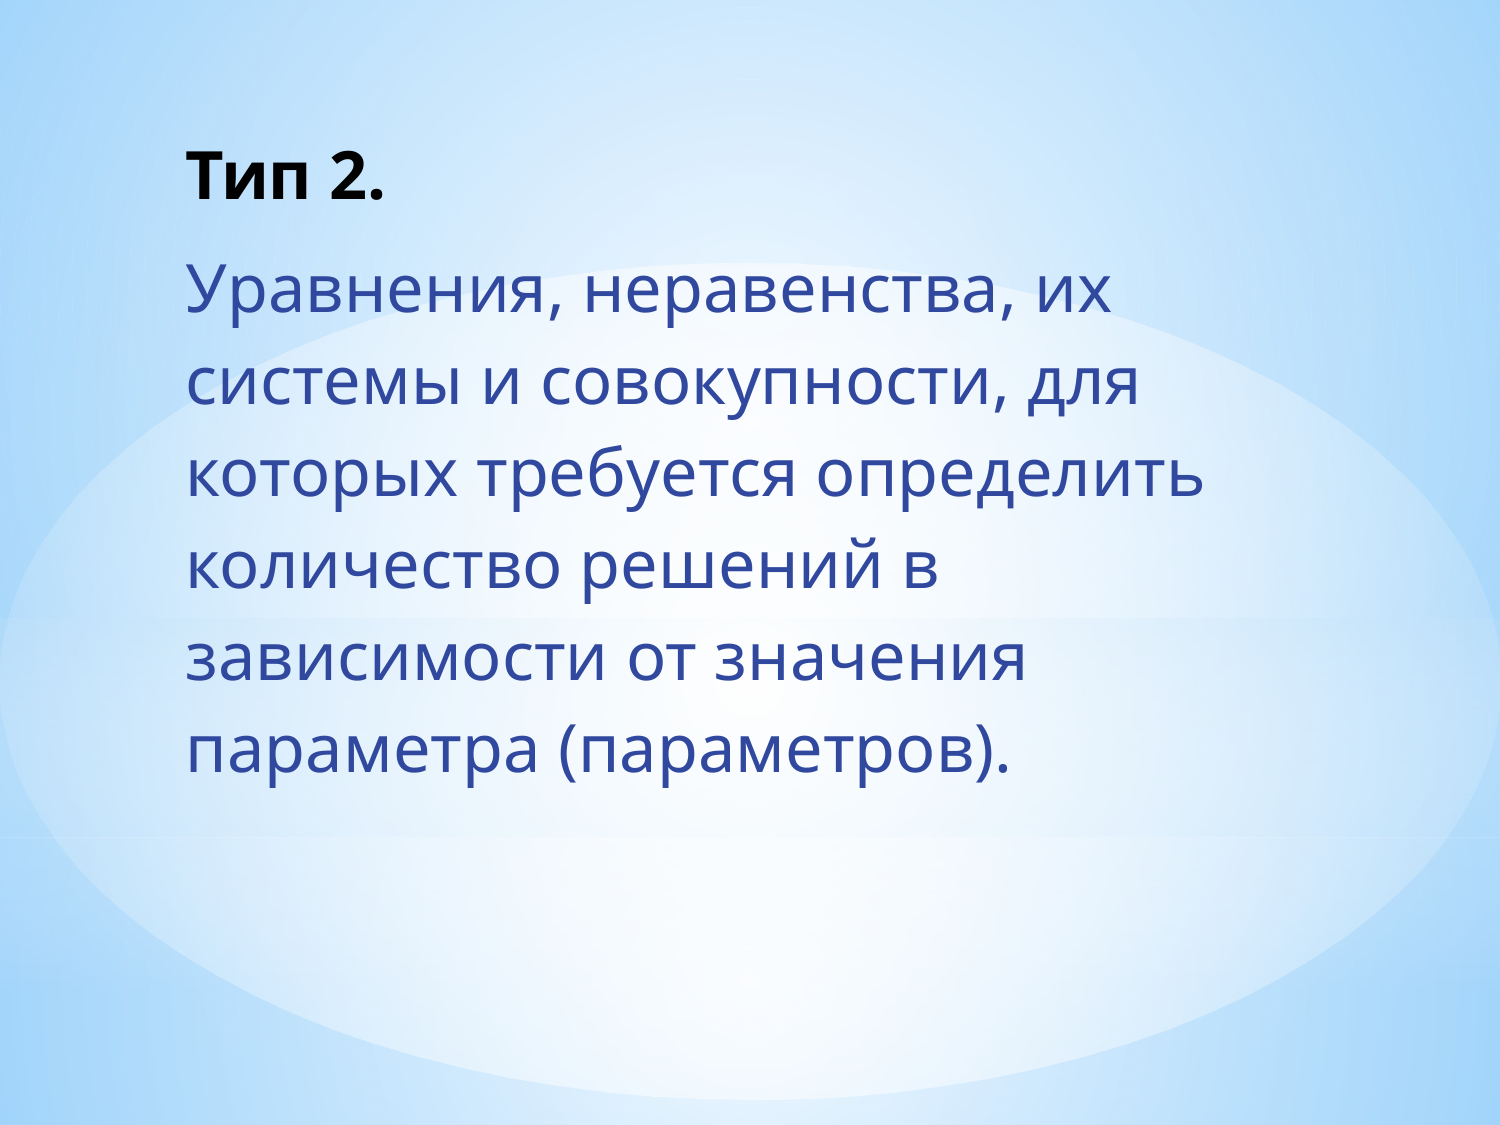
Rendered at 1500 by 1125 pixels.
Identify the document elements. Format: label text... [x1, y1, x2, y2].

text_box Тип 2. Уравнения, неравенства, их системы и совокупности, для которых требуется определить количество решений в зависимости от значения параметра (параметров). [171, 113, 1388, 793]
